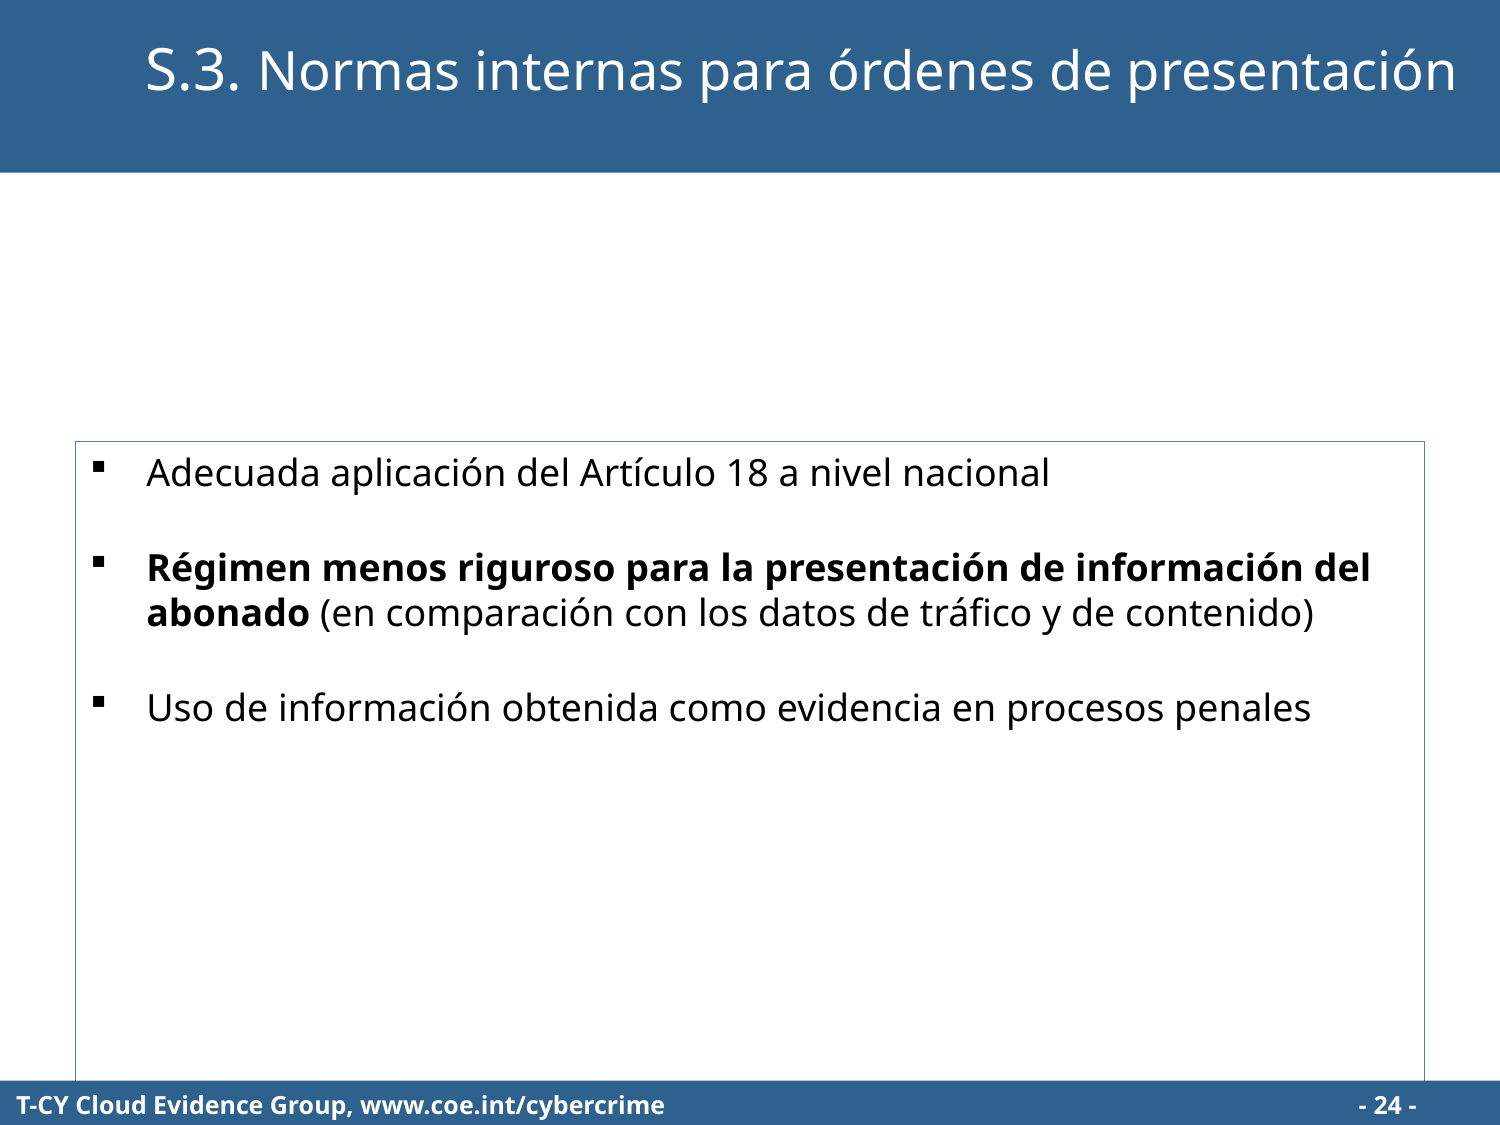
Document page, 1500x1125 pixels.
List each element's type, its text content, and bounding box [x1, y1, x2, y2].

text_box S.3. Normas internas para órdenes de presentación [0, 24, 1474, 109]
list Adecuada aplicación del Artículo 18 a nivel nacional Régimen menos riguroso para la presentación de información del abonado (en comparación con los datos de tráfico y de contenido) Uso de información obtenida como evidencia en procesos penales [75, 441, 1425, 1079]
text_box [0, 0, 1500, 175]
text_box [0, 1079, 1500, 1125]
text_box T-CY Cloud Evidence Group, www.coe.int/cybercrime - 24 - [1, 1082, 1500, 1125]
